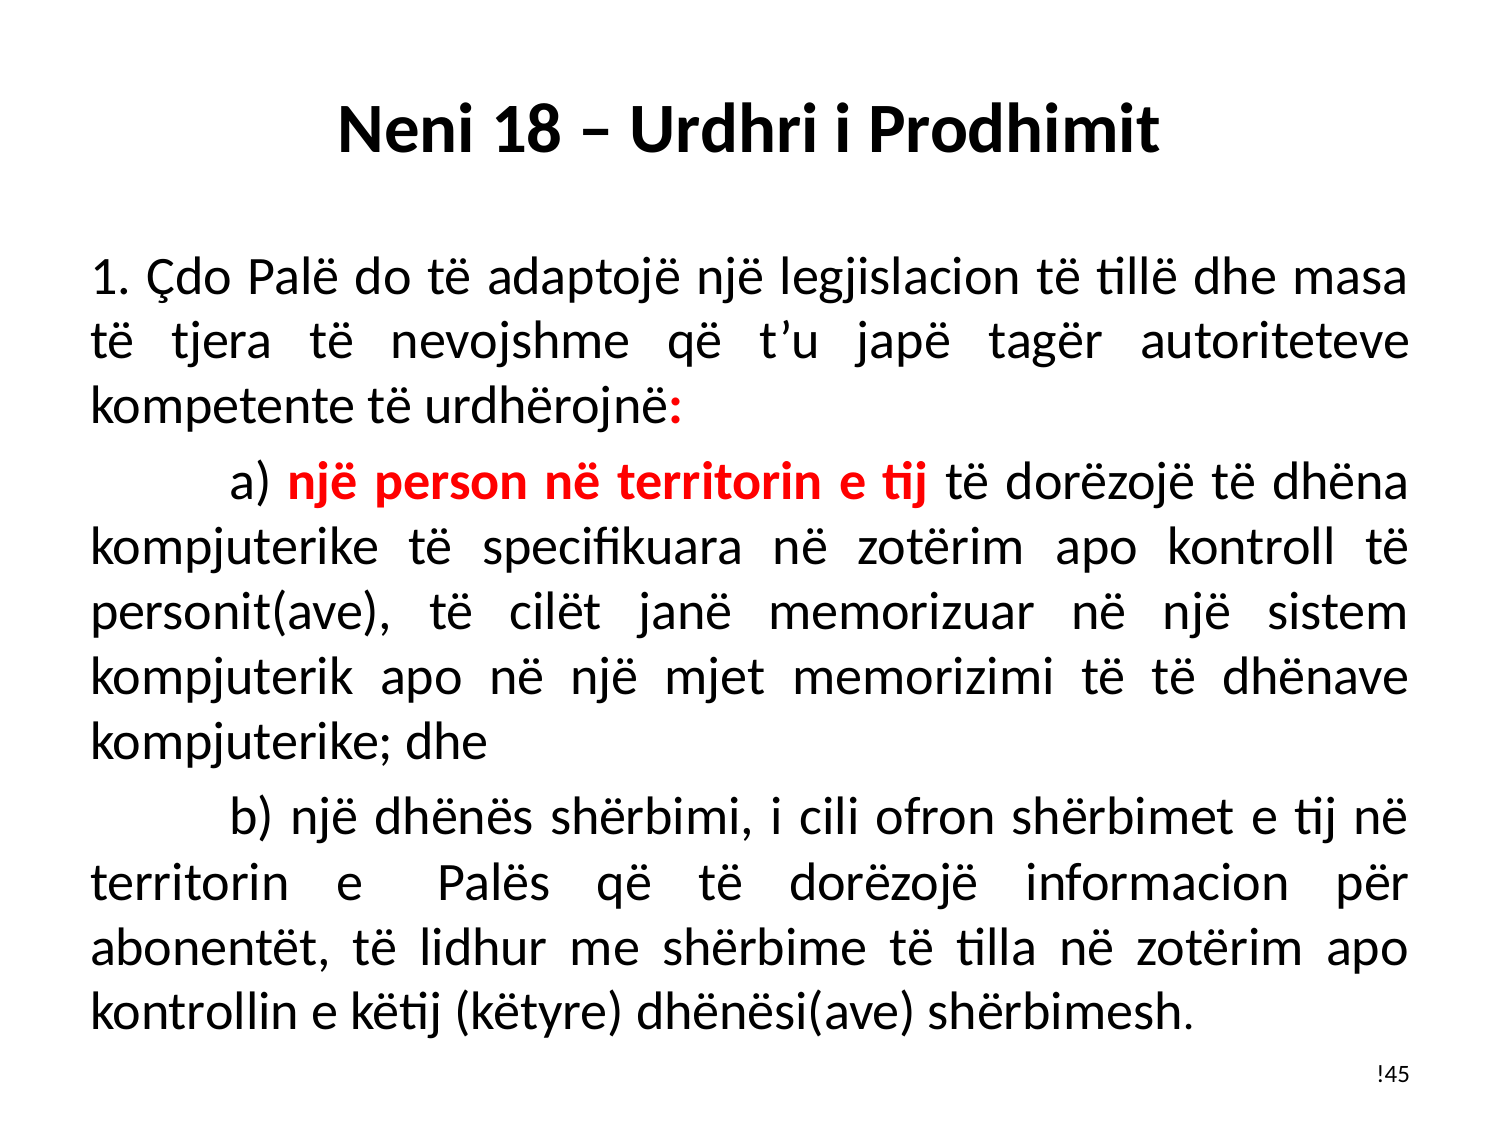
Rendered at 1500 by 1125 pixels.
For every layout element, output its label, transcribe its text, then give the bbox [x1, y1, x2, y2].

list 1. Çdo Palë do të adaptojë një legjislacion të tillë dhe masa të tjera të nevojshme që t’u japë tagër autoriteteve kompetente të urdhërojnë: a) një person në territorin e tij të dorëzojë të dhëna kompjuterike të specifikuara në zotërim apo kontroll të personit(ave), të cilët janë memorizuar në një sistem kompjuterik apo në një mjet memorizimi të të dhënave kompjuterike; dhe b) një dhënës shërbimi, i cili ofron shërbimet e tij në territorin e Palës që të dorëzojë informacion për abonentët, të lidhur me shërbime të tilla në zotërim apo kontrollin e këtij (këtyre) dhënësi(ave) shërbimesh. [74, 232, 1426, 1053]
title Neni 18 – Urdhri i Prodhimit [74, 44, 1426, 204]
slide_number !45 [1074, 1042, 1425, 1103]
